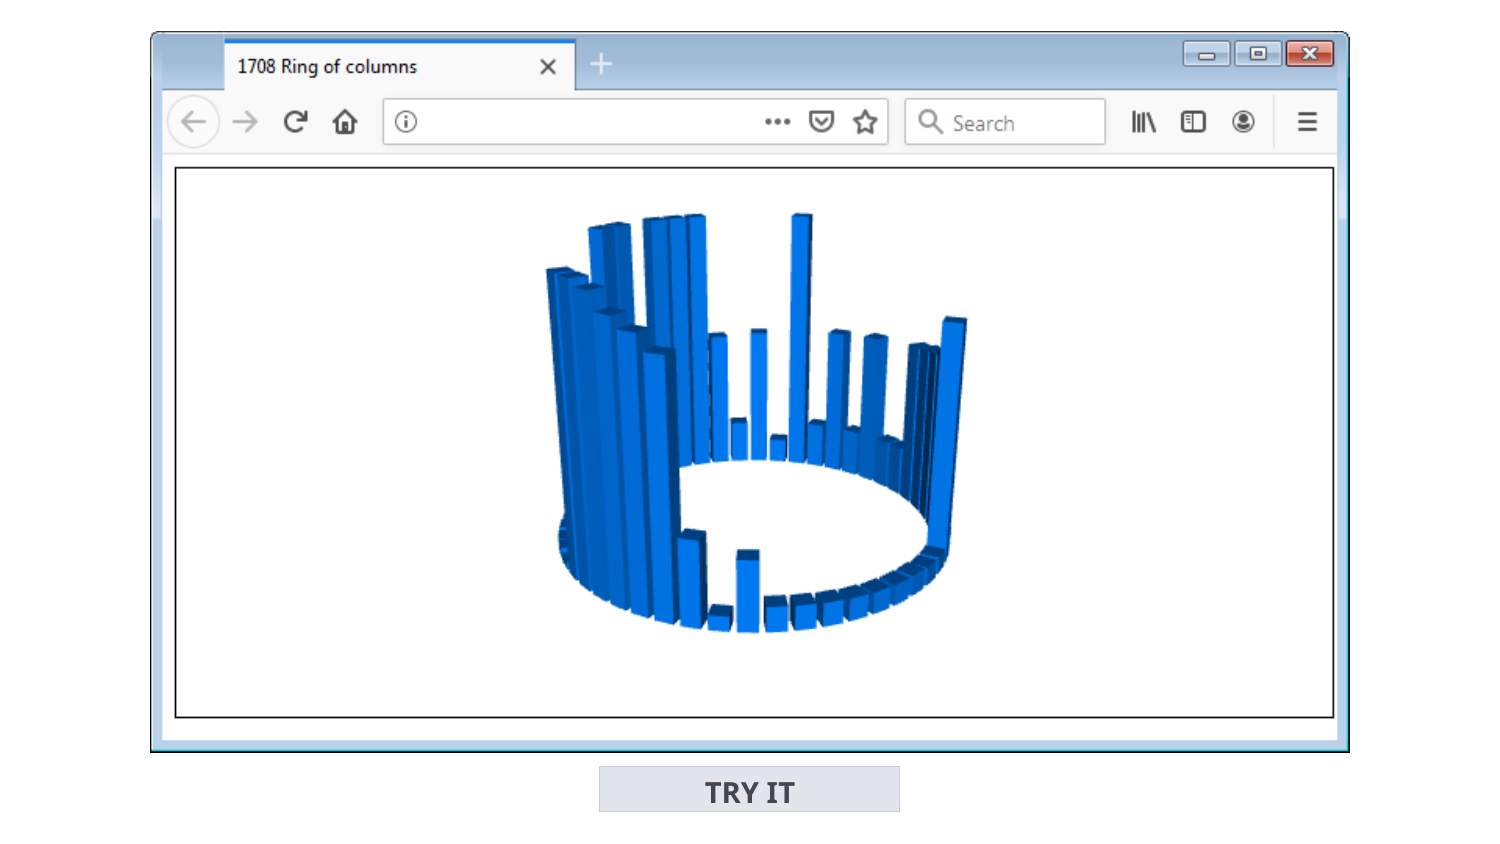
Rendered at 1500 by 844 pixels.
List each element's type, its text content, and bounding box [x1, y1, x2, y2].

picture [149, 31, 1351, 753]
text_box TRY IT [599, 766, 900, 812]
